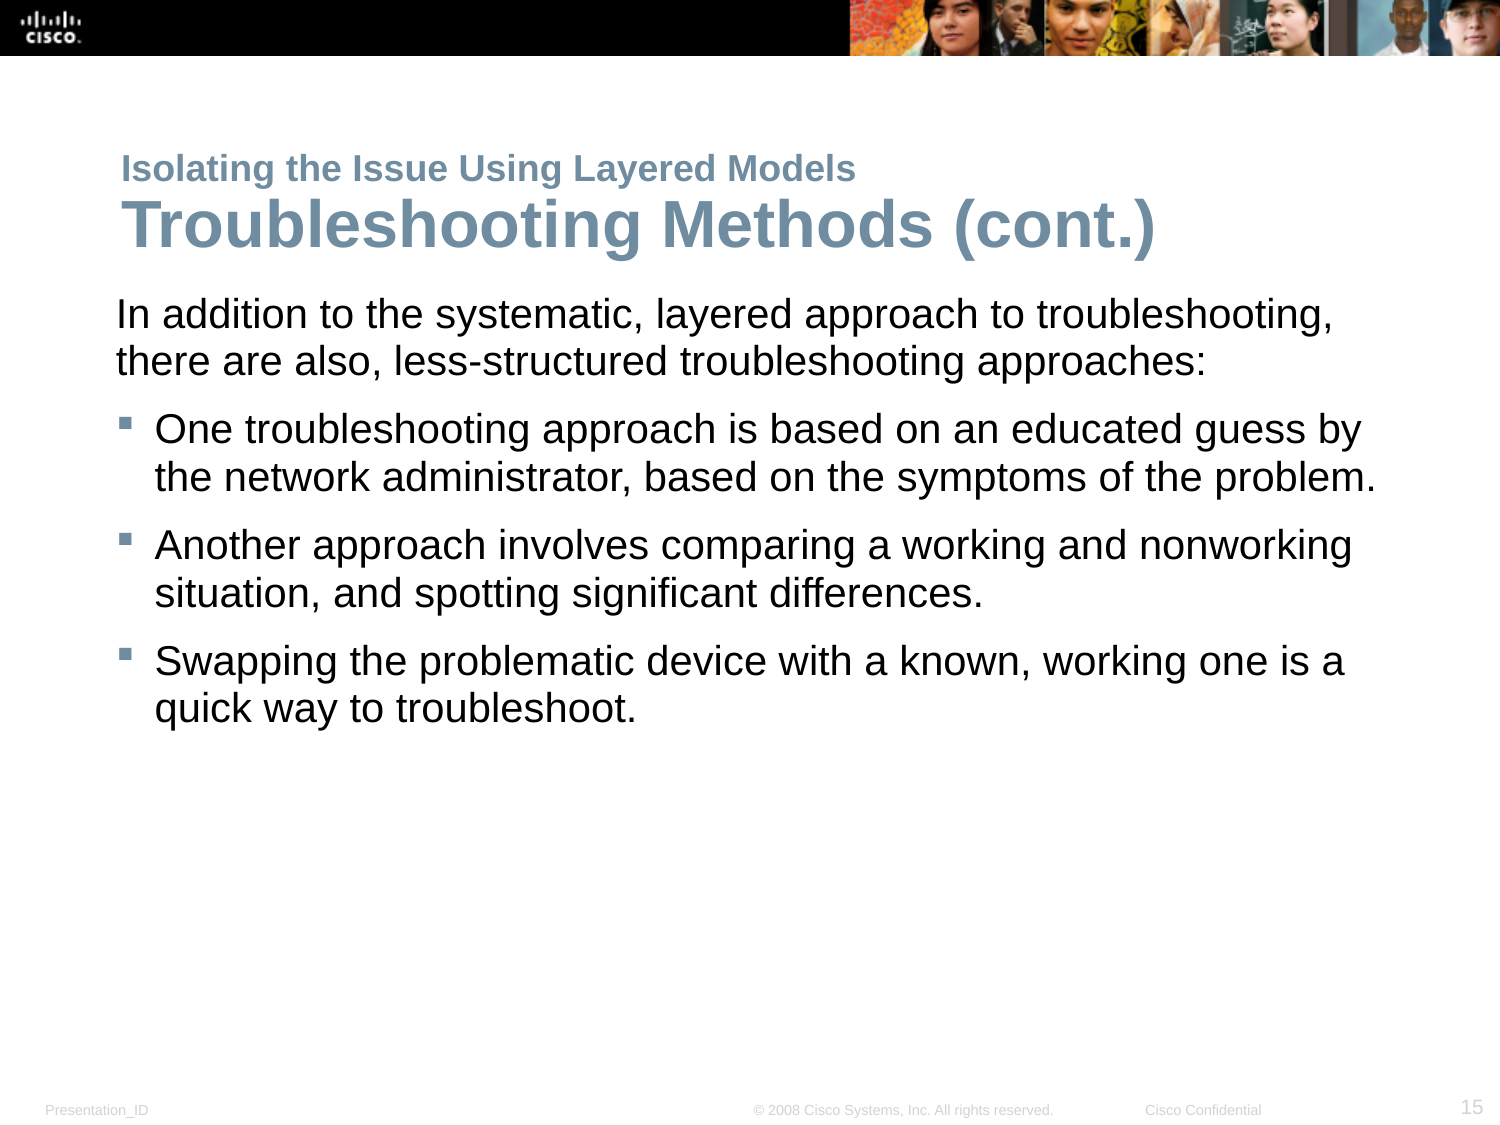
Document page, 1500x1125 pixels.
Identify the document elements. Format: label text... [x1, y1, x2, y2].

picture [0, 0, 1500, 56]
list In addition to the systematic, layered approach to troubleshooting, there are also, less-structured troubleshooting approaches: One troubleshooting approach is based on an educated guess by the network administrator, based on the symptoms of the problem. Another approach involves comparing a working and nonworking situation, and spotting significant differences. Swapping the problematic device with a known, working one is a quick way to troubleshoot. [102, 283, 1406, 870]
title Isolating the Issue Using Layered Models Troubleshooting Methods (cont.) [107, 130, 1444, 269]
